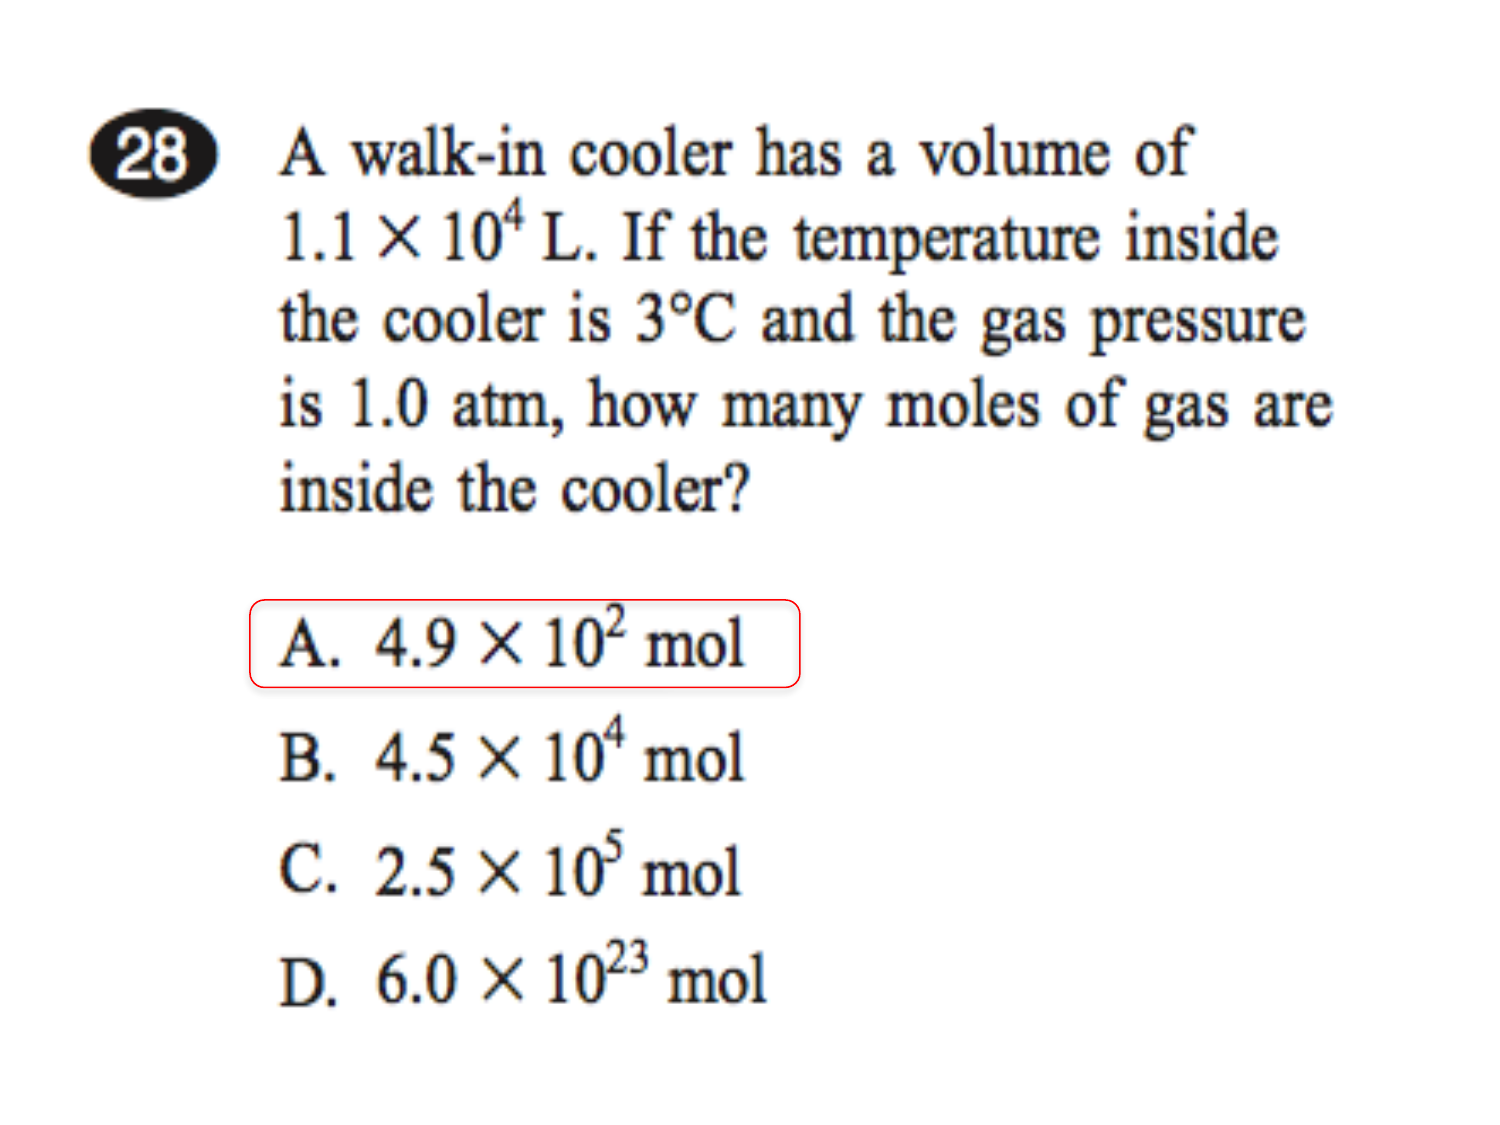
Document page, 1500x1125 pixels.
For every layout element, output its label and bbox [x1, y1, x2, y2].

picture [24, 62, 1451, 1063]
